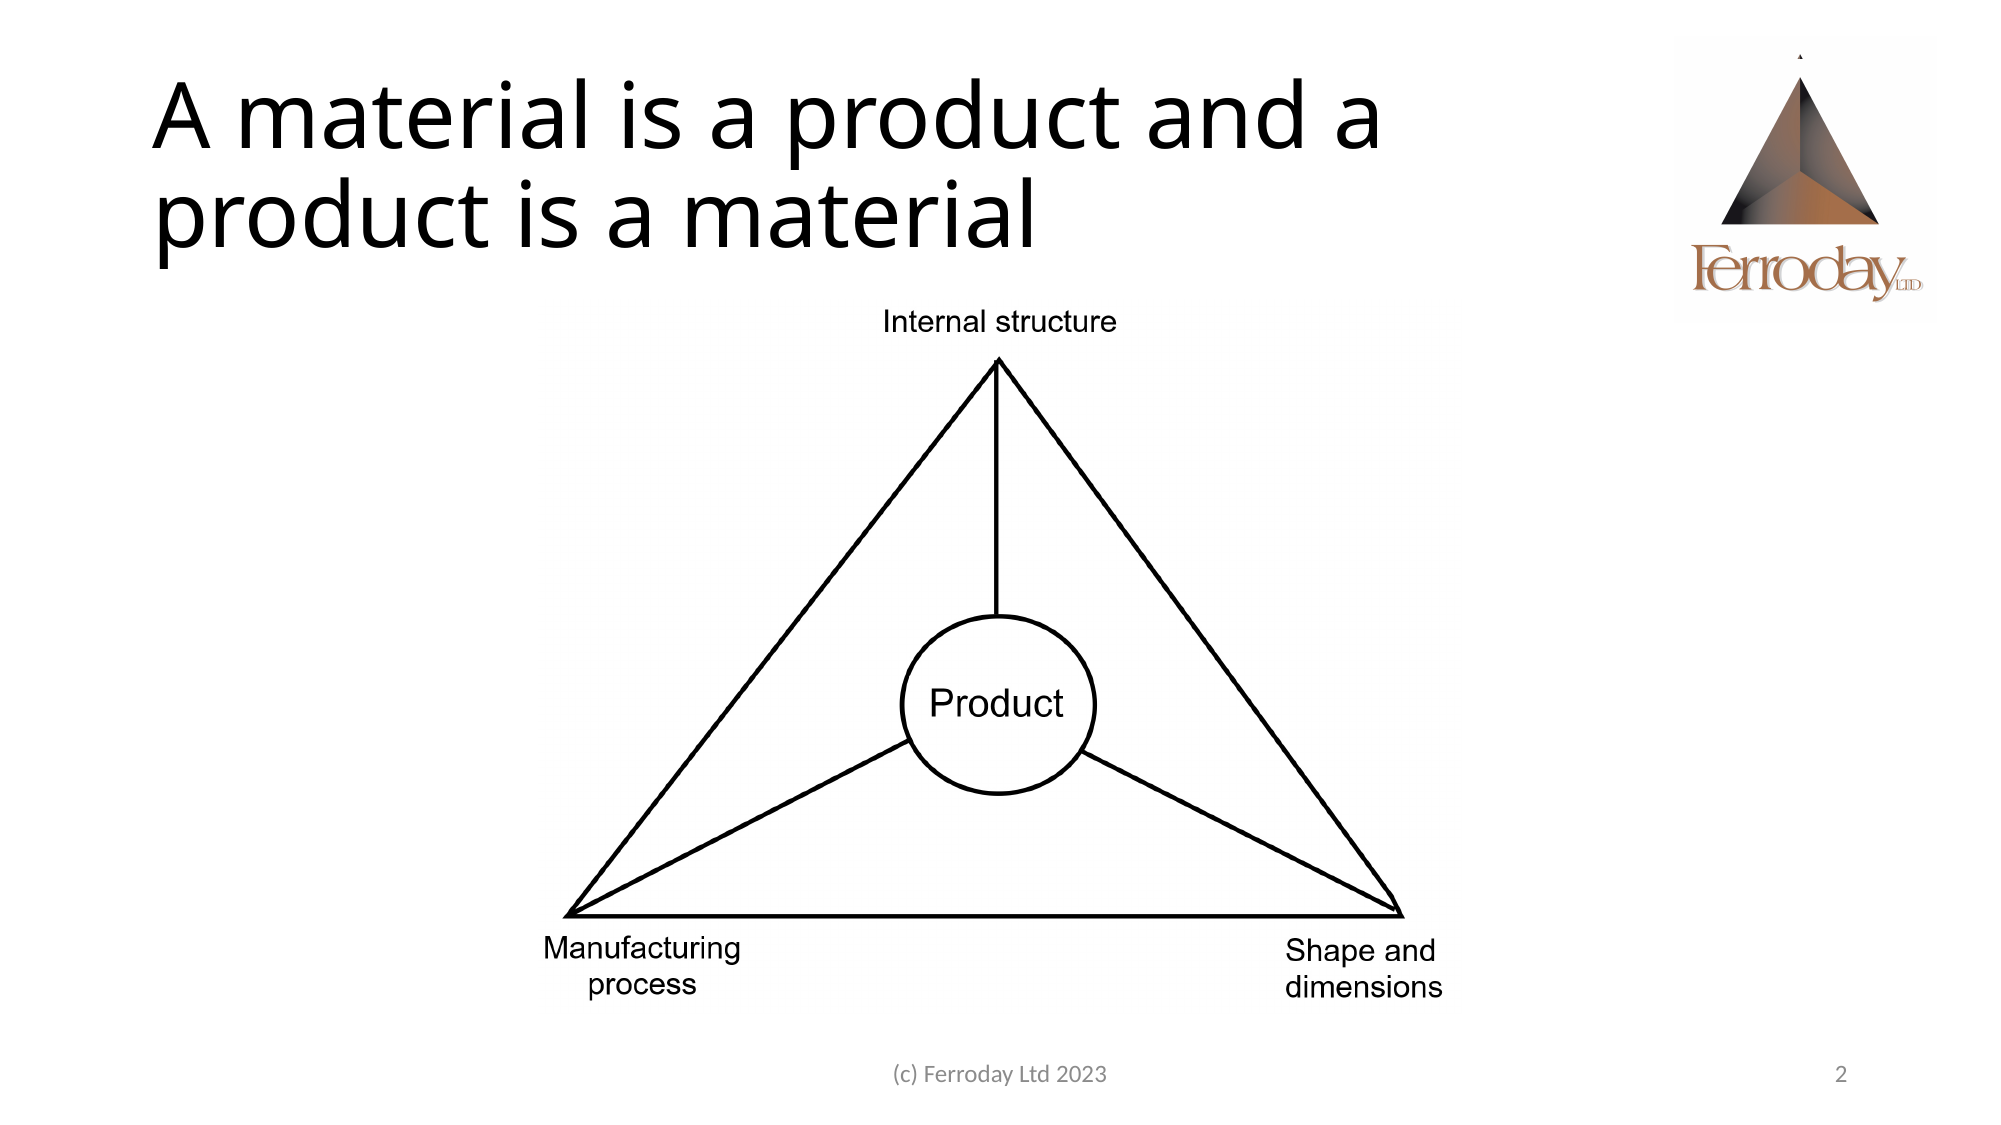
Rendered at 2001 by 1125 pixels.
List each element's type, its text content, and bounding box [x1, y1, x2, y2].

title A material is a product and a product is a material [137, 59, 1595, 278]
footer (c) Ferroday Ltd 2023 [662, 1042, 1338, 1103]
slide_number 2 [1412, 1042, 1863, 1103]
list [538, 299, 1462, 1014]
picture [1674, 36, 1937, 323]
